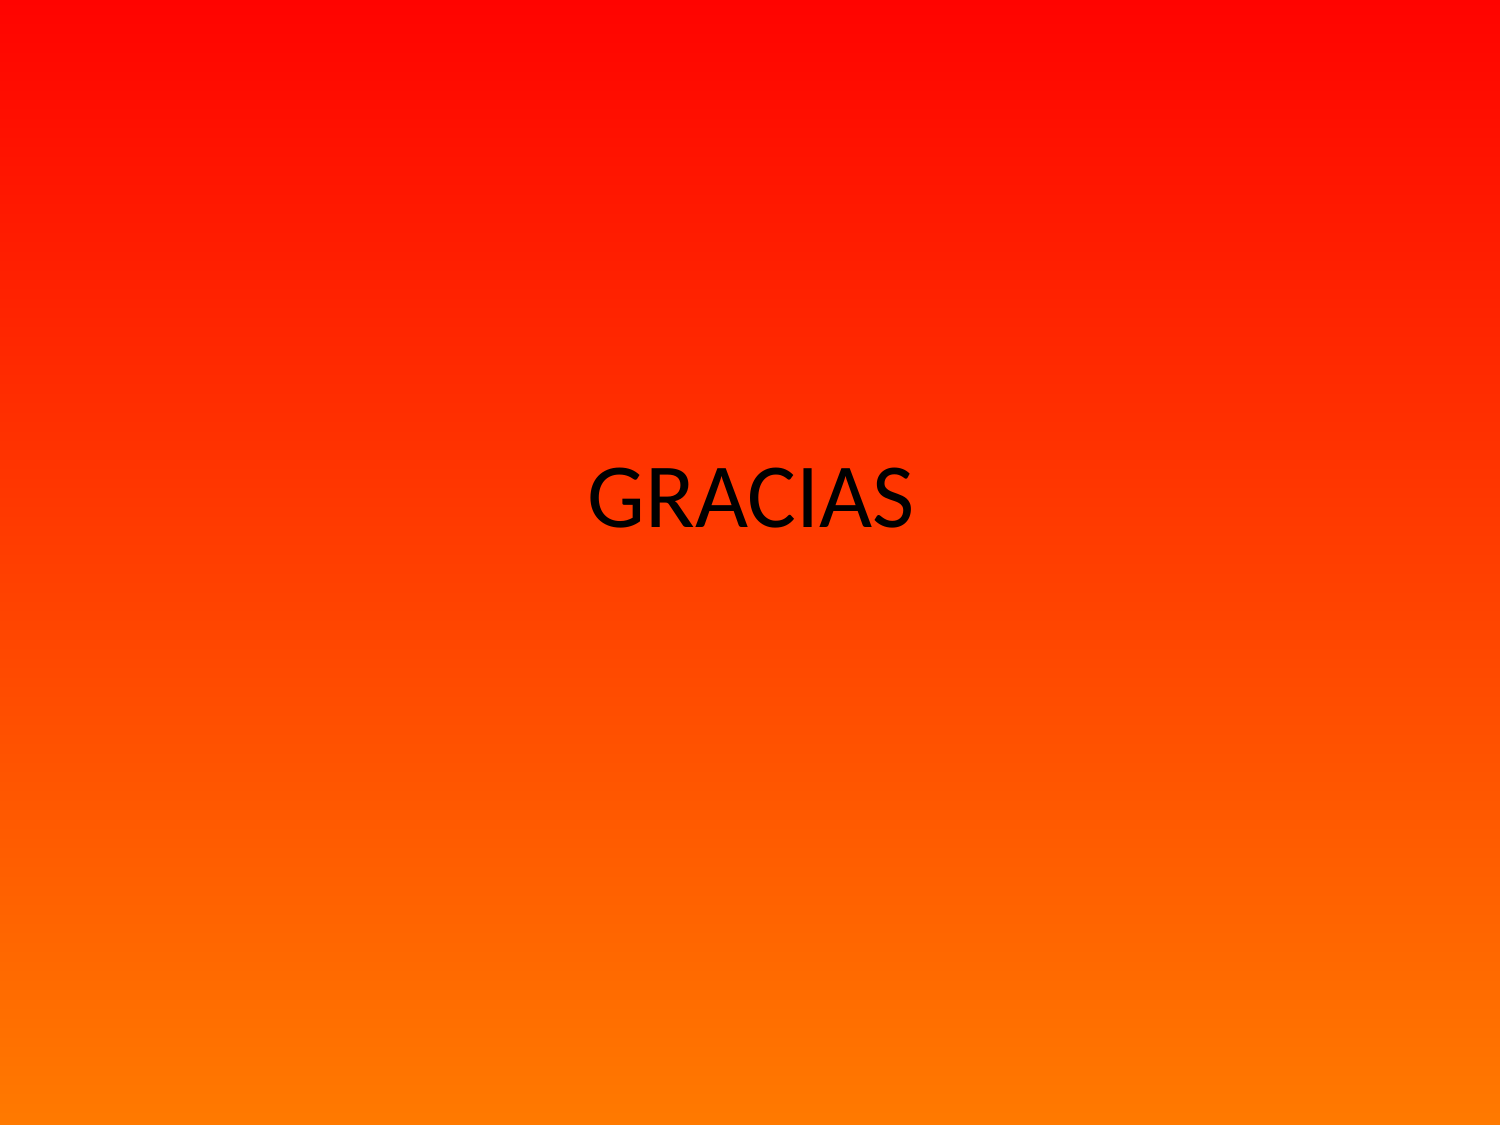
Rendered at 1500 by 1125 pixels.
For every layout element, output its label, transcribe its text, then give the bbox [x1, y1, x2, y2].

title GRACIAS [76, 397, 1427, 585]
